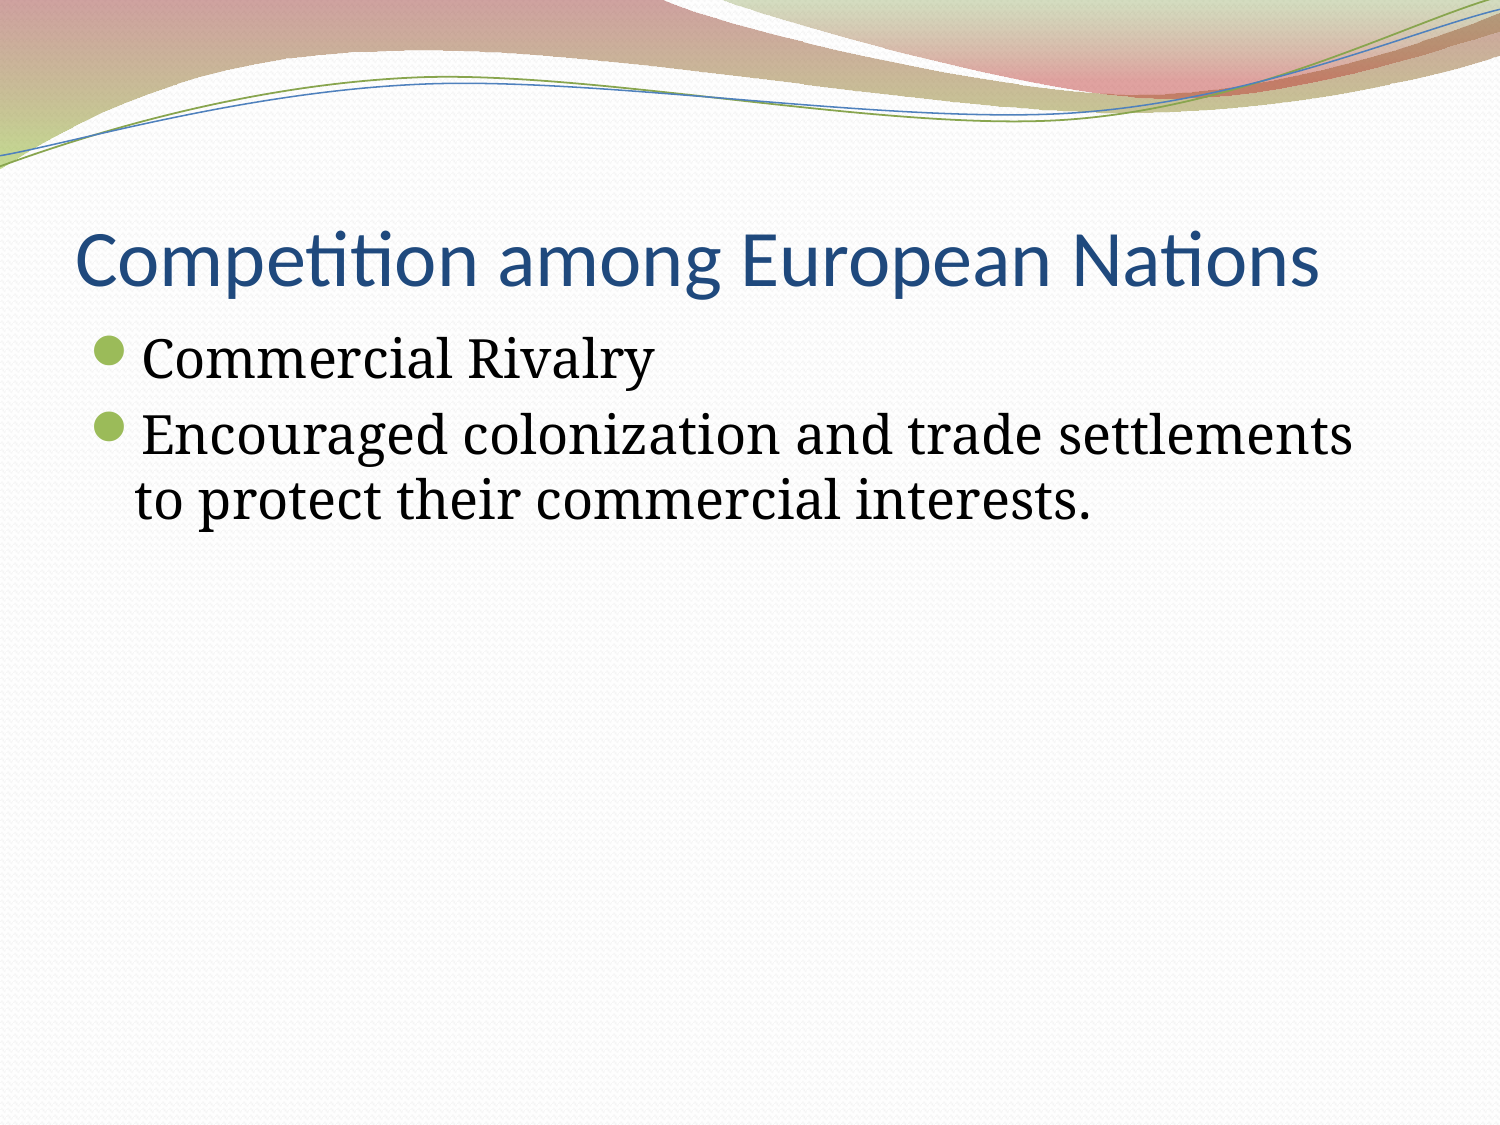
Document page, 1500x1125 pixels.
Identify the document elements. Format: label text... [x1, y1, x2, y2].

list Commercial Rivalry Encouraged colonization and trade settlements to protect their commercial interests. [75, 317, 1425, 1038]
title Competition among European Nations [75, 115, 1425, 303]
